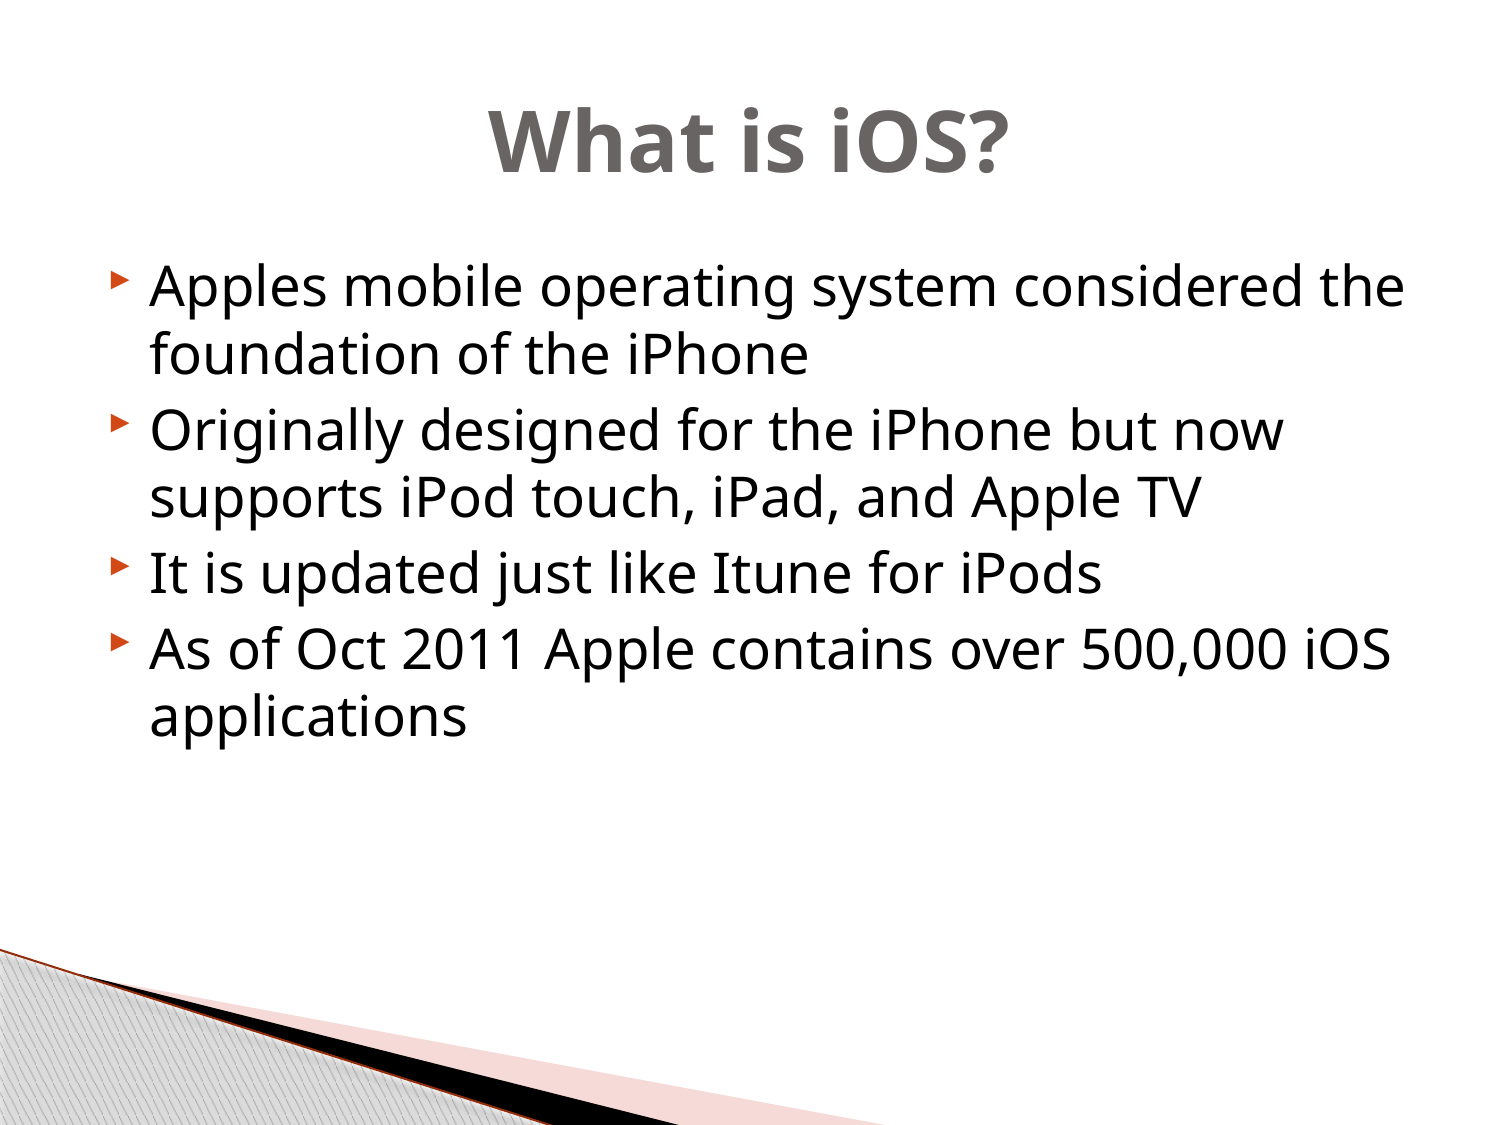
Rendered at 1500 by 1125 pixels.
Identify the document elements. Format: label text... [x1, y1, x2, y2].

title What is iOS? [75, 45, 1425, 233]
list Apples mobile operating system considered the foundation of the iPhone Originally designed for the iPhone but now supports iPod touch, iPad, and Apple TV It is updated just like Itune for iPods As of Oct 2011 Apple contains over 500,000 iOS applications [75, 243, 1425, 986]
